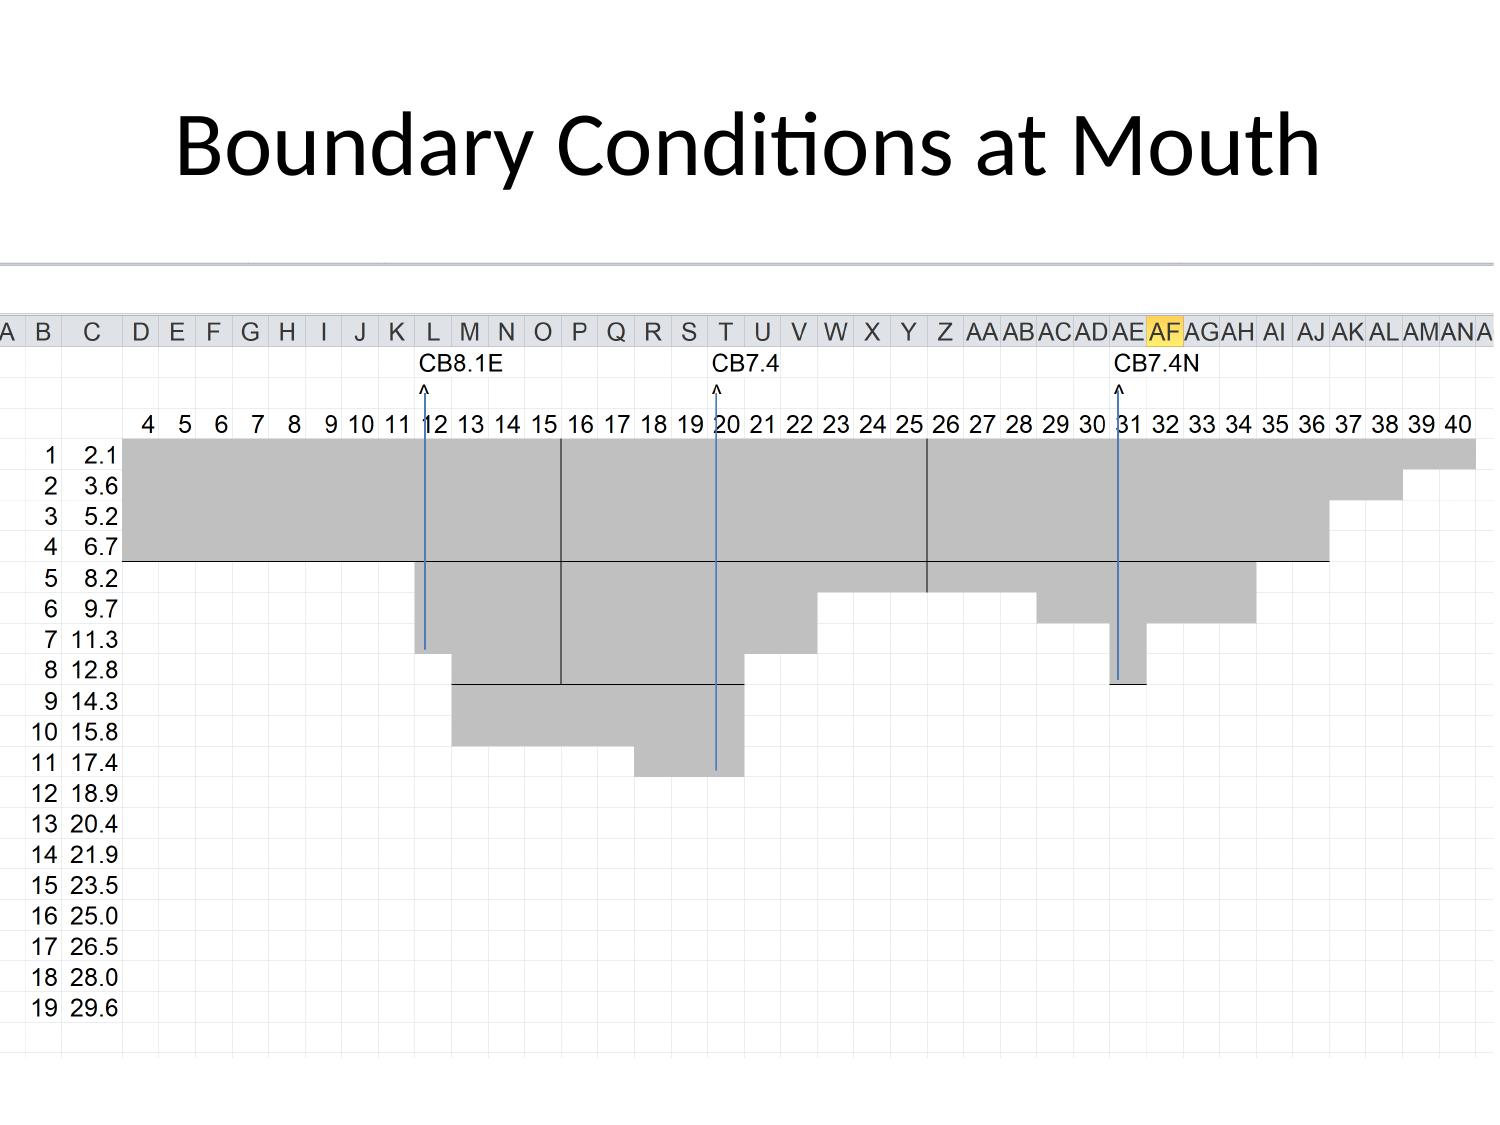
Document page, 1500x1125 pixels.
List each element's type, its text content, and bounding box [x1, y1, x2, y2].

picture [0, 262, 1495, 1059]
title Boundary Conditions at Mouth [75, 45, 1425, 233]
